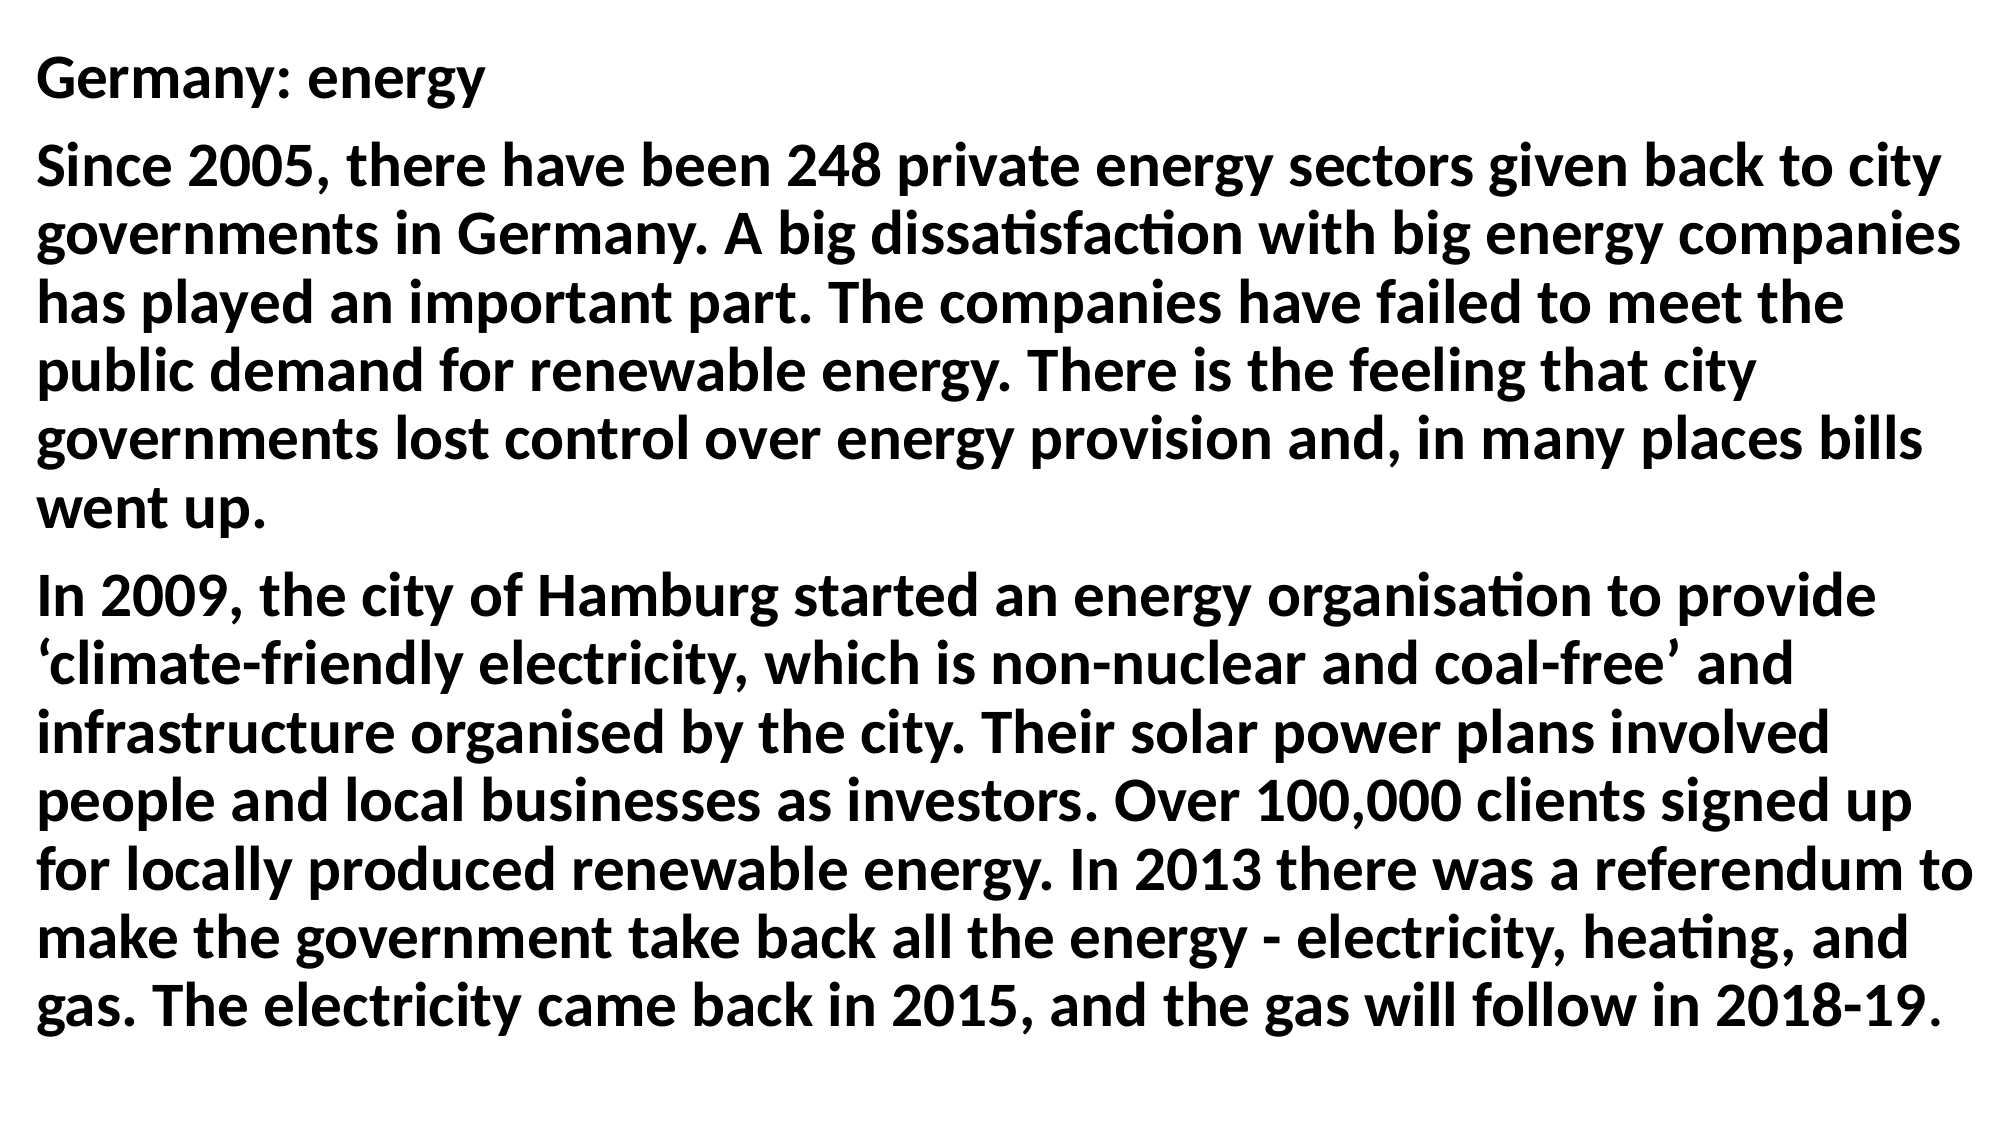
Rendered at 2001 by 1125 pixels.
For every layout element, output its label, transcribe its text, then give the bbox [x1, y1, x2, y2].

list Germany: energy Since 2005, there have been 248 private energy sectors given back to city governments in Germany. A big dissatisfaction with big energy companies has played an important part. The companies have failed to meet the public demand for renewable energy. There is the feeling that city governments lost control over energy provision and, in many places bills went up. In 2009, the city of Hamburg started an energy organisation to provide ‘climate-friendly electricity, which is non-nuclear and coal-free’ and infrastructure organised by the city. Their solar power plans involved people and local businesses as investors. Over 100,000 clients signed up for locally produced renewable energy. In 2013 there was a referendum to make the government take back all the energy - electricity, heating, and gas. The electricity came back in 2015, and the gas will follow in 2018-19. [21, 36, 2000, 1066]
